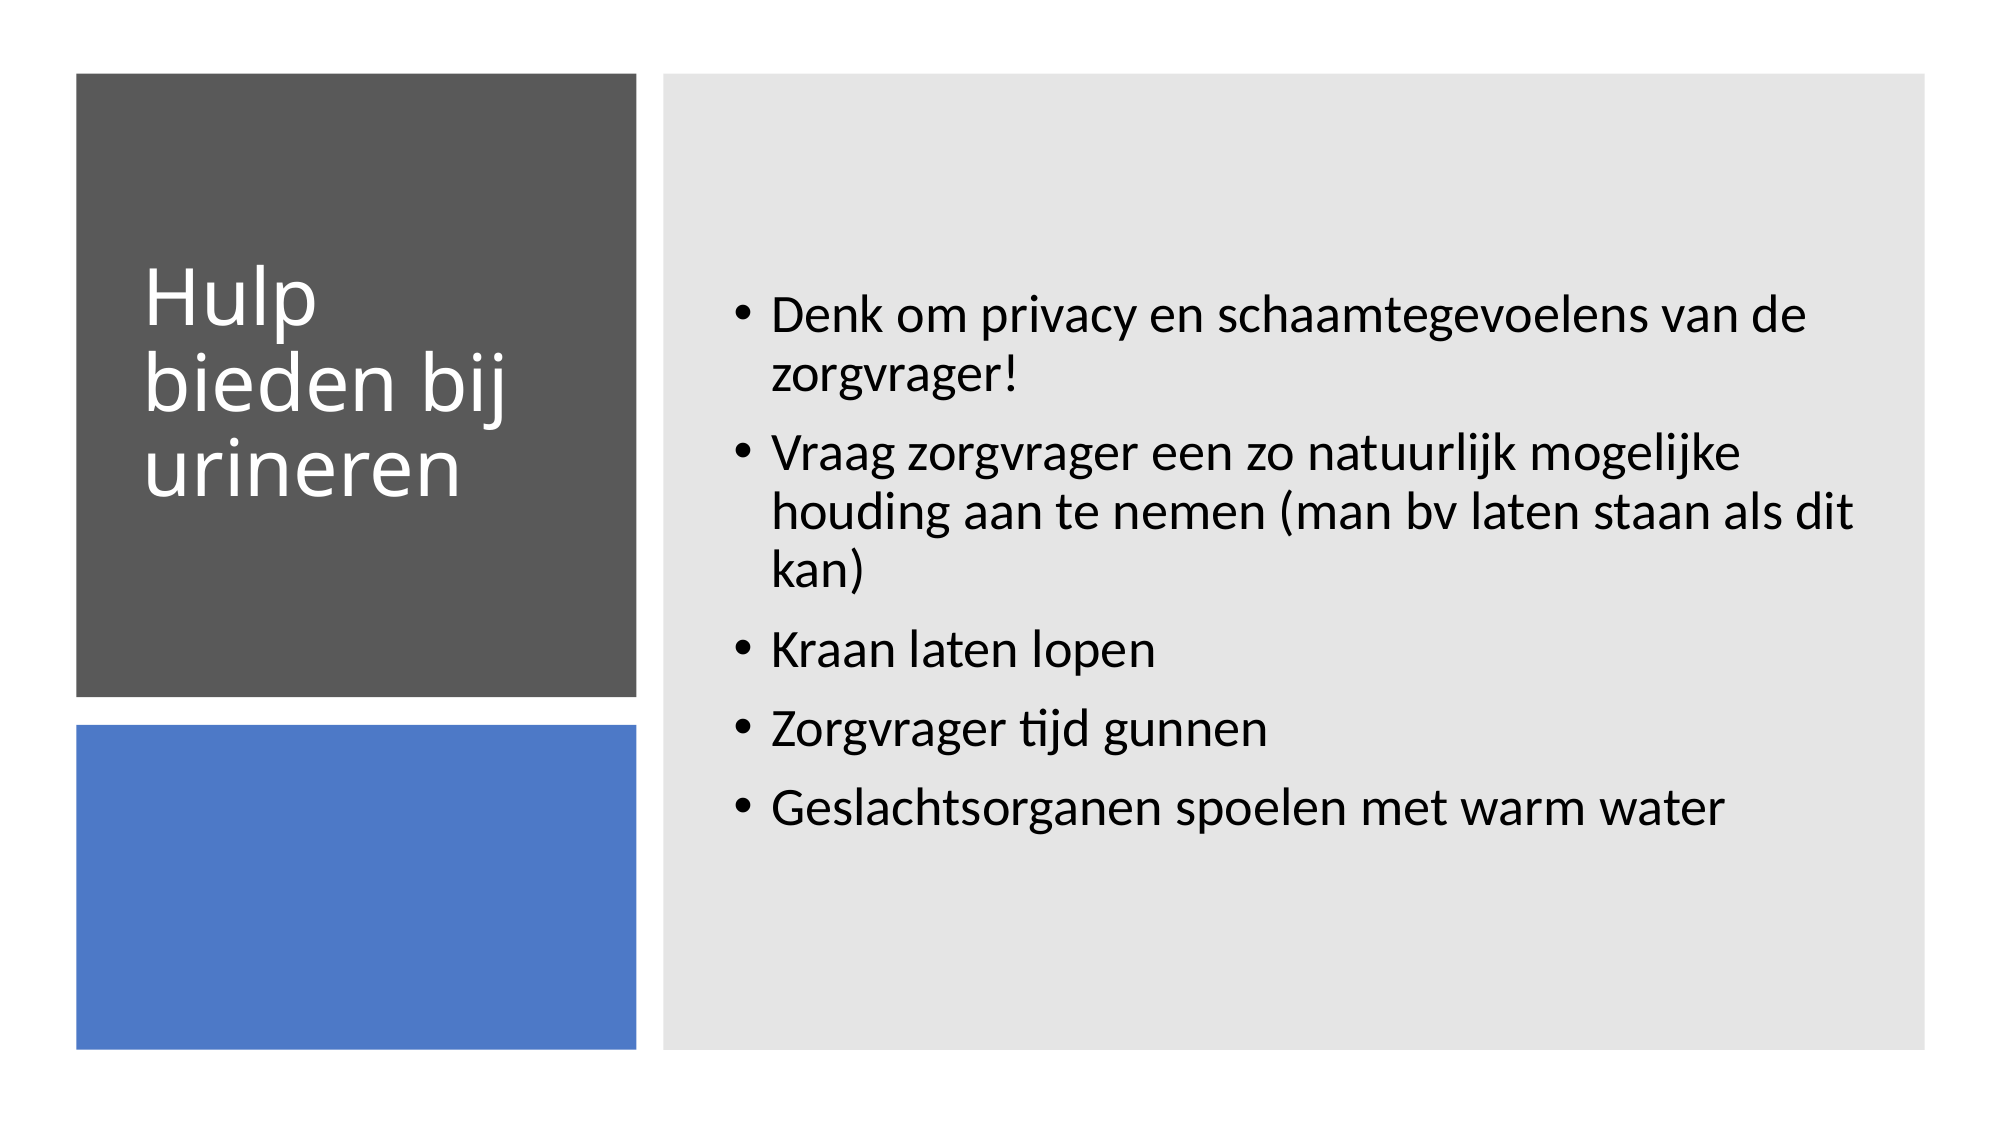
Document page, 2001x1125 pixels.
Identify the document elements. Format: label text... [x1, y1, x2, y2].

text_box [75, 72, 637, 698]
text_box [662, 72, 1926, 1051]
title Hulp bieden bij urineren [127, 120, 595, 652]
list Denk om privacy en schaamtegevoelens van de zorgvrager! Vraag zorgvrager een zo natuurlijk mogelijke houding aan te nemen (man bv laten staan als dit kan) Kraan laten lopen Zorgvrager tijd gunnen Geslachtsorganen spoelen met warm water [718, 112, 1873, 1011]
text_box [75, 724, 637, 1051]
